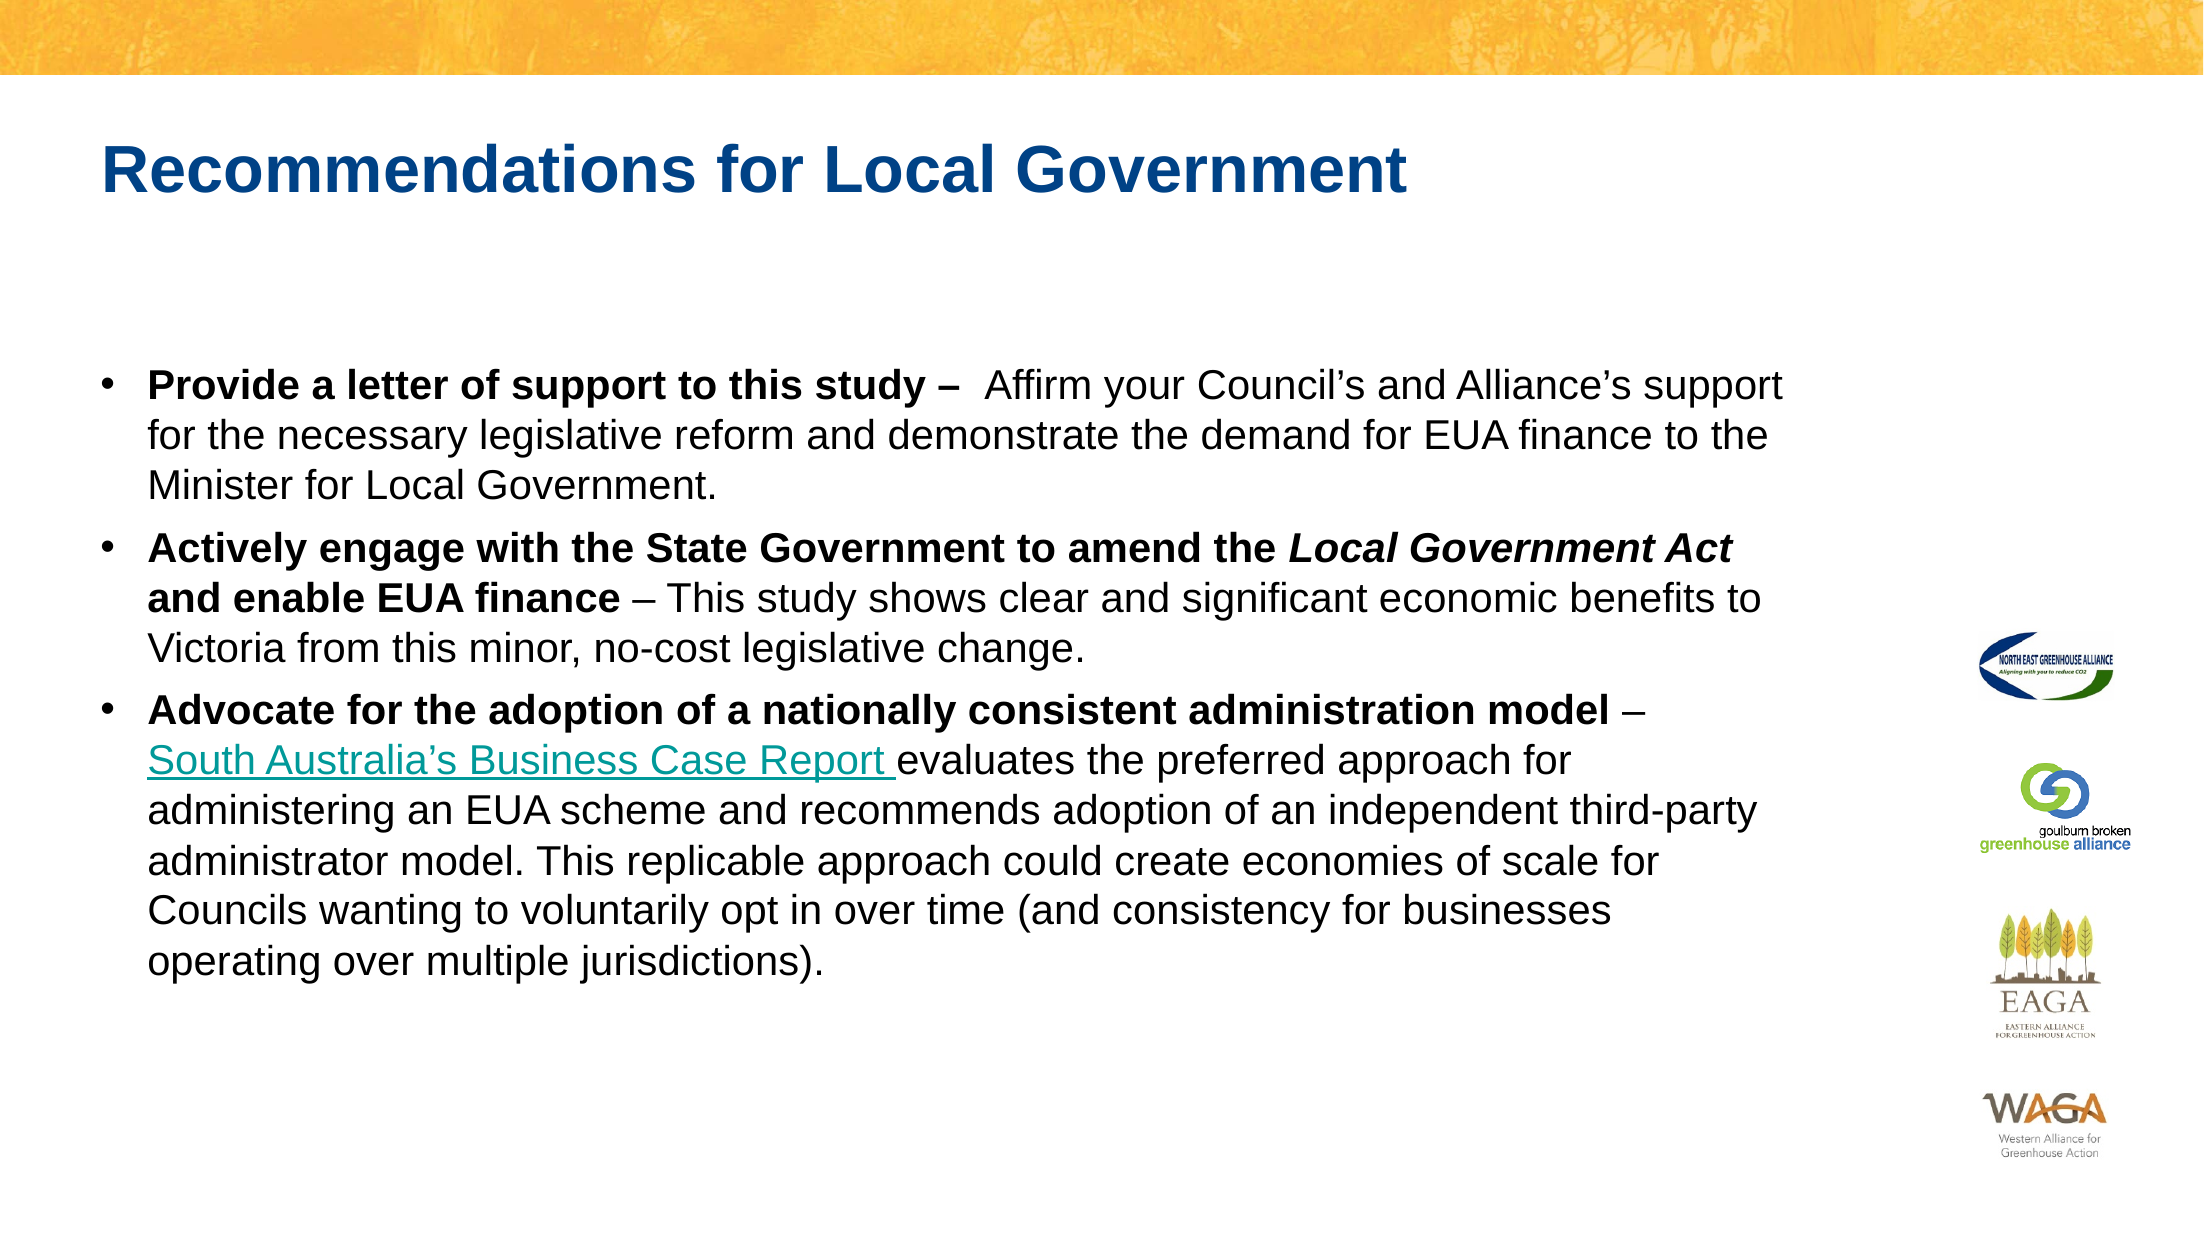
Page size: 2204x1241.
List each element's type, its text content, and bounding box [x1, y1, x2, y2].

picture [1986, 906, 2104, 1041]
title Recommendations for Local Government [81, 116, 1841, 314]
picture [1975, 760, 2137, 855]
picture [1977, 628, 2115, 703]
text_box Provide a letter of support to this study – Affirm your Council’s and Alliance’s support for the necessary legislative reform and demonstrate the demand for EUA finance to the Minister for Local Government. Actively engage with the State Government to amend the Local Government Act and enable EUA finance – This study shows clear and significant economic benefits to Victoria from this minor, no-cost legislative change. Advocate for the adoption of a nationally consistent administration model – South Australia’s Business Case Report evaluates the preferred approach for administering an EUA scheme and recommends adoption of an independent third-party administrator model. This replicable approach could create economies of scale for Councils wanting to voluntarily opt in over time (and consistency for businesses operating over multiple jurisdictions). [85, 350, 1805, 991]
picture [1968, 1076, 2129, 1172]
picture [0, 0, 2204, 75]
